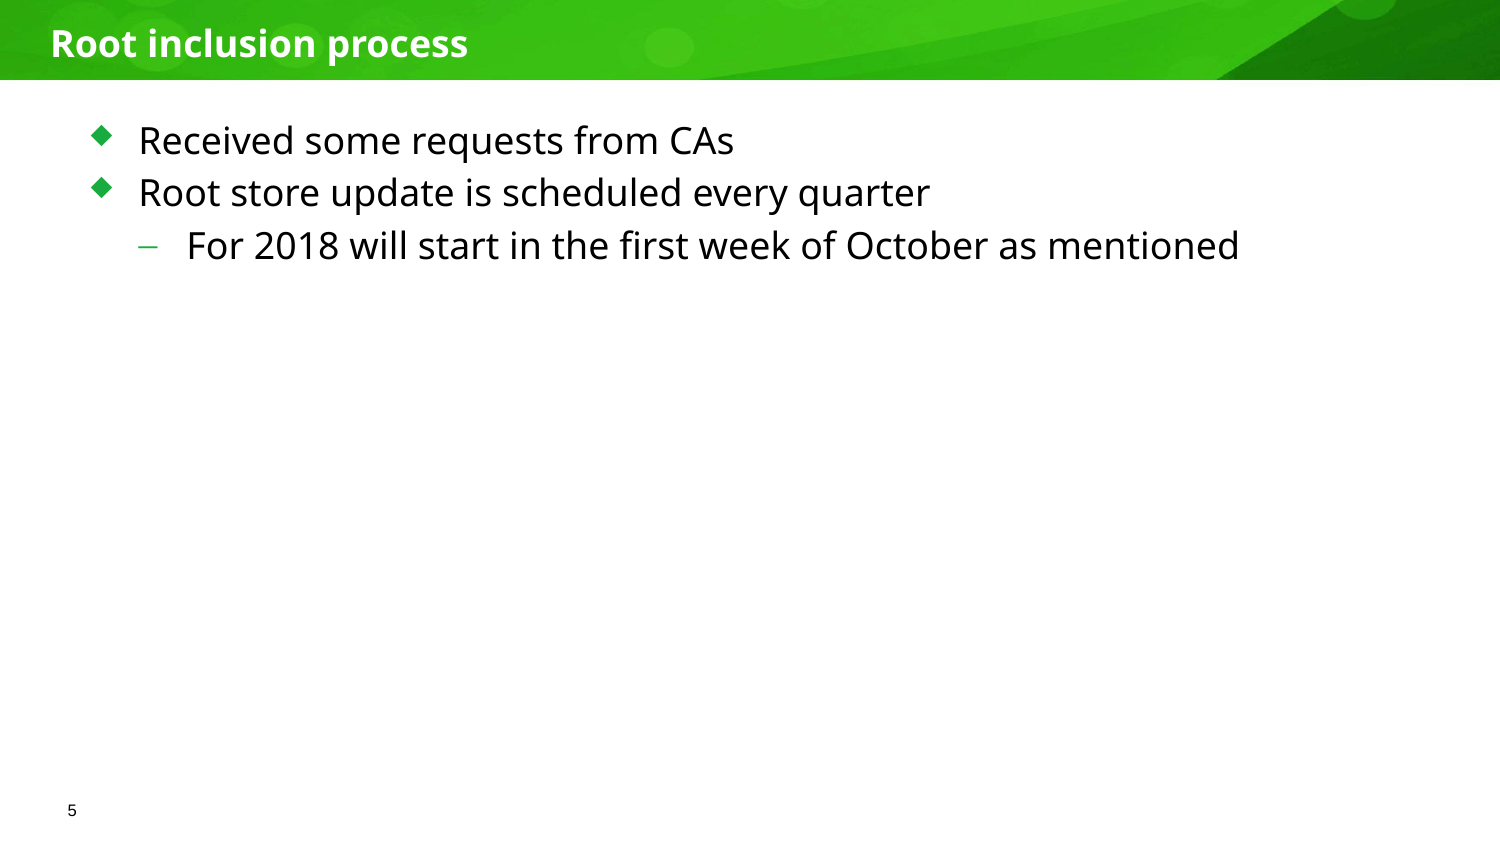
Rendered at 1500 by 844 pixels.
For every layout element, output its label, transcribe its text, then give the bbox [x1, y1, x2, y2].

title Root inclusion process [50, 20, 1450, 66]
list Received some requests from CAs Root store update is scheduled every quarter For 2018 will start in the first week of October as mentioned [73, 109, 1424, 753]
slide_number 4 [49, 792, 96, 828]
picture [0, 0, 1500, 844]
